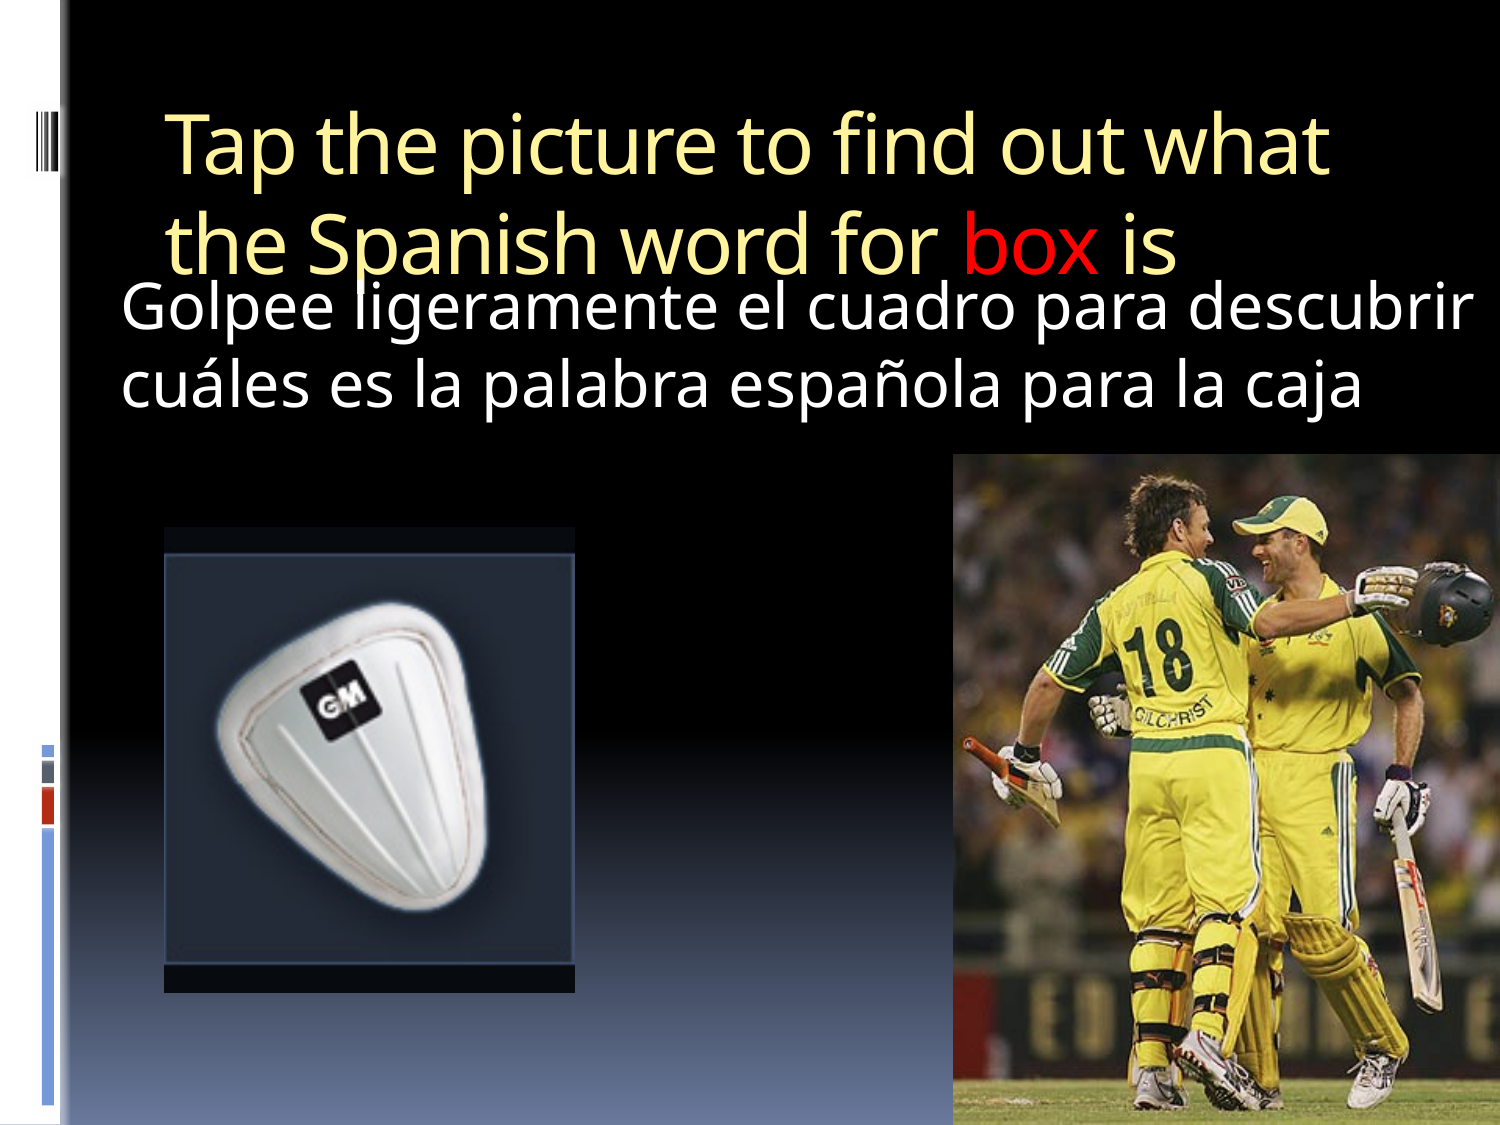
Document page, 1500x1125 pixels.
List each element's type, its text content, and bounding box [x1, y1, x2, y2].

text_box Golpee ligeramente el cuadro para descubrir cuáles es la palabra española para la caja [105, 257, 1500, 428]
list cajon [150, 428, 1425, 1043]
picture [163, 526, 575, 993]
picture [952, 454, 1500, 1125]
title Tap the picture to find out what the Spanish word for box is [150, 83, 1425, 234]
